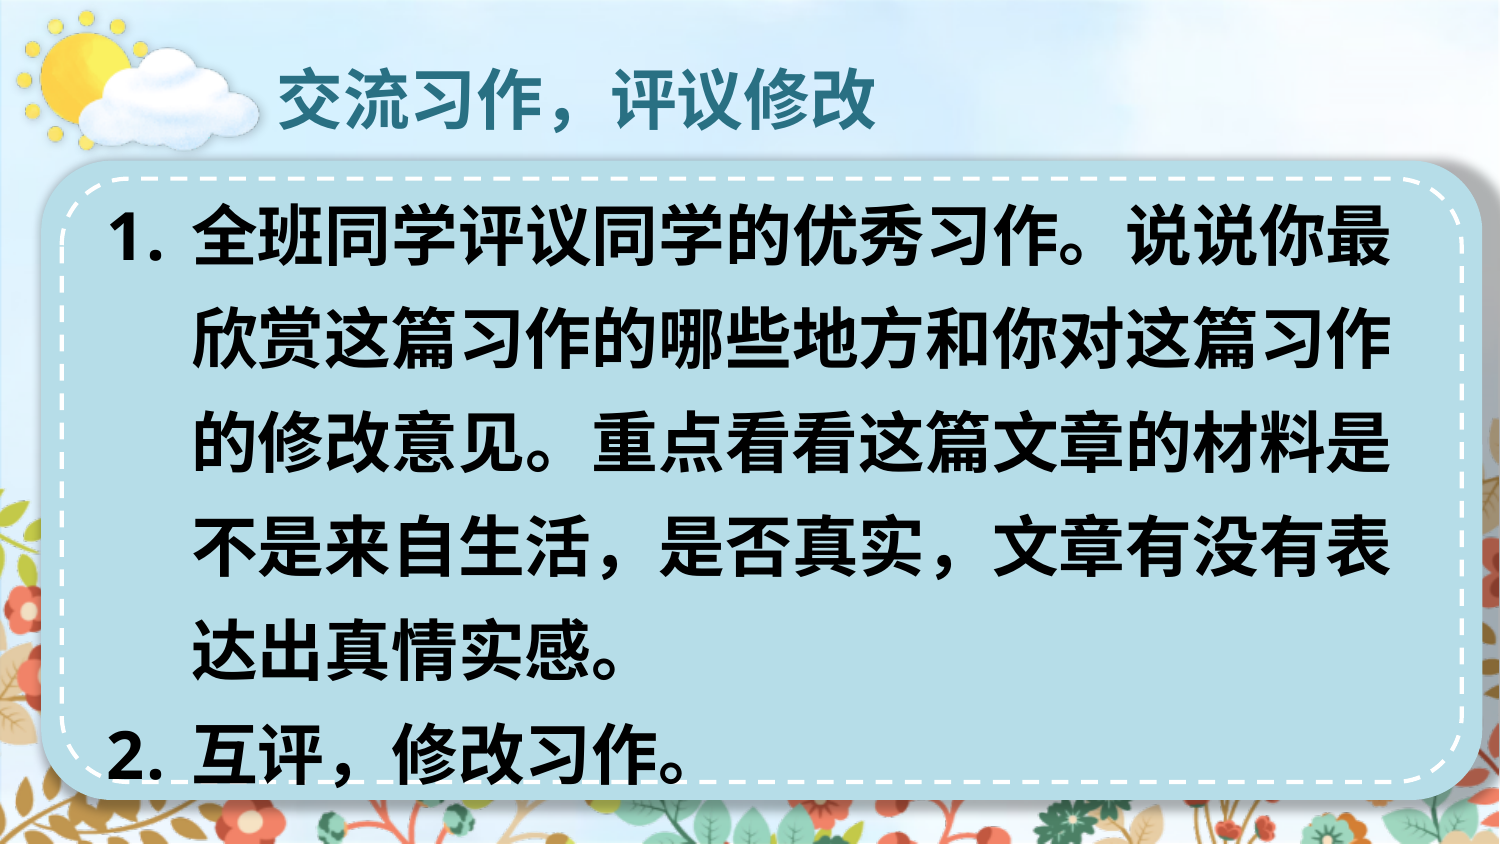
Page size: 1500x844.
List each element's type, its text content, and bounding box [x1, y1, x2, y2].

text_box 交流习作，评议修改 [261, 50, 1067, 146]
text_box 全班同学评议同学的优秀习作。说说你最欣赏这篇习作的哪些地方和你对这篇习作的修改意见。重点看看这篇文章的材料是不是来自生活，是否真实，文章有没有表达出真情实感。 互评，修改习作。 [92, 161, 1419, 801]
picture [0, 0, 1500, 844]
